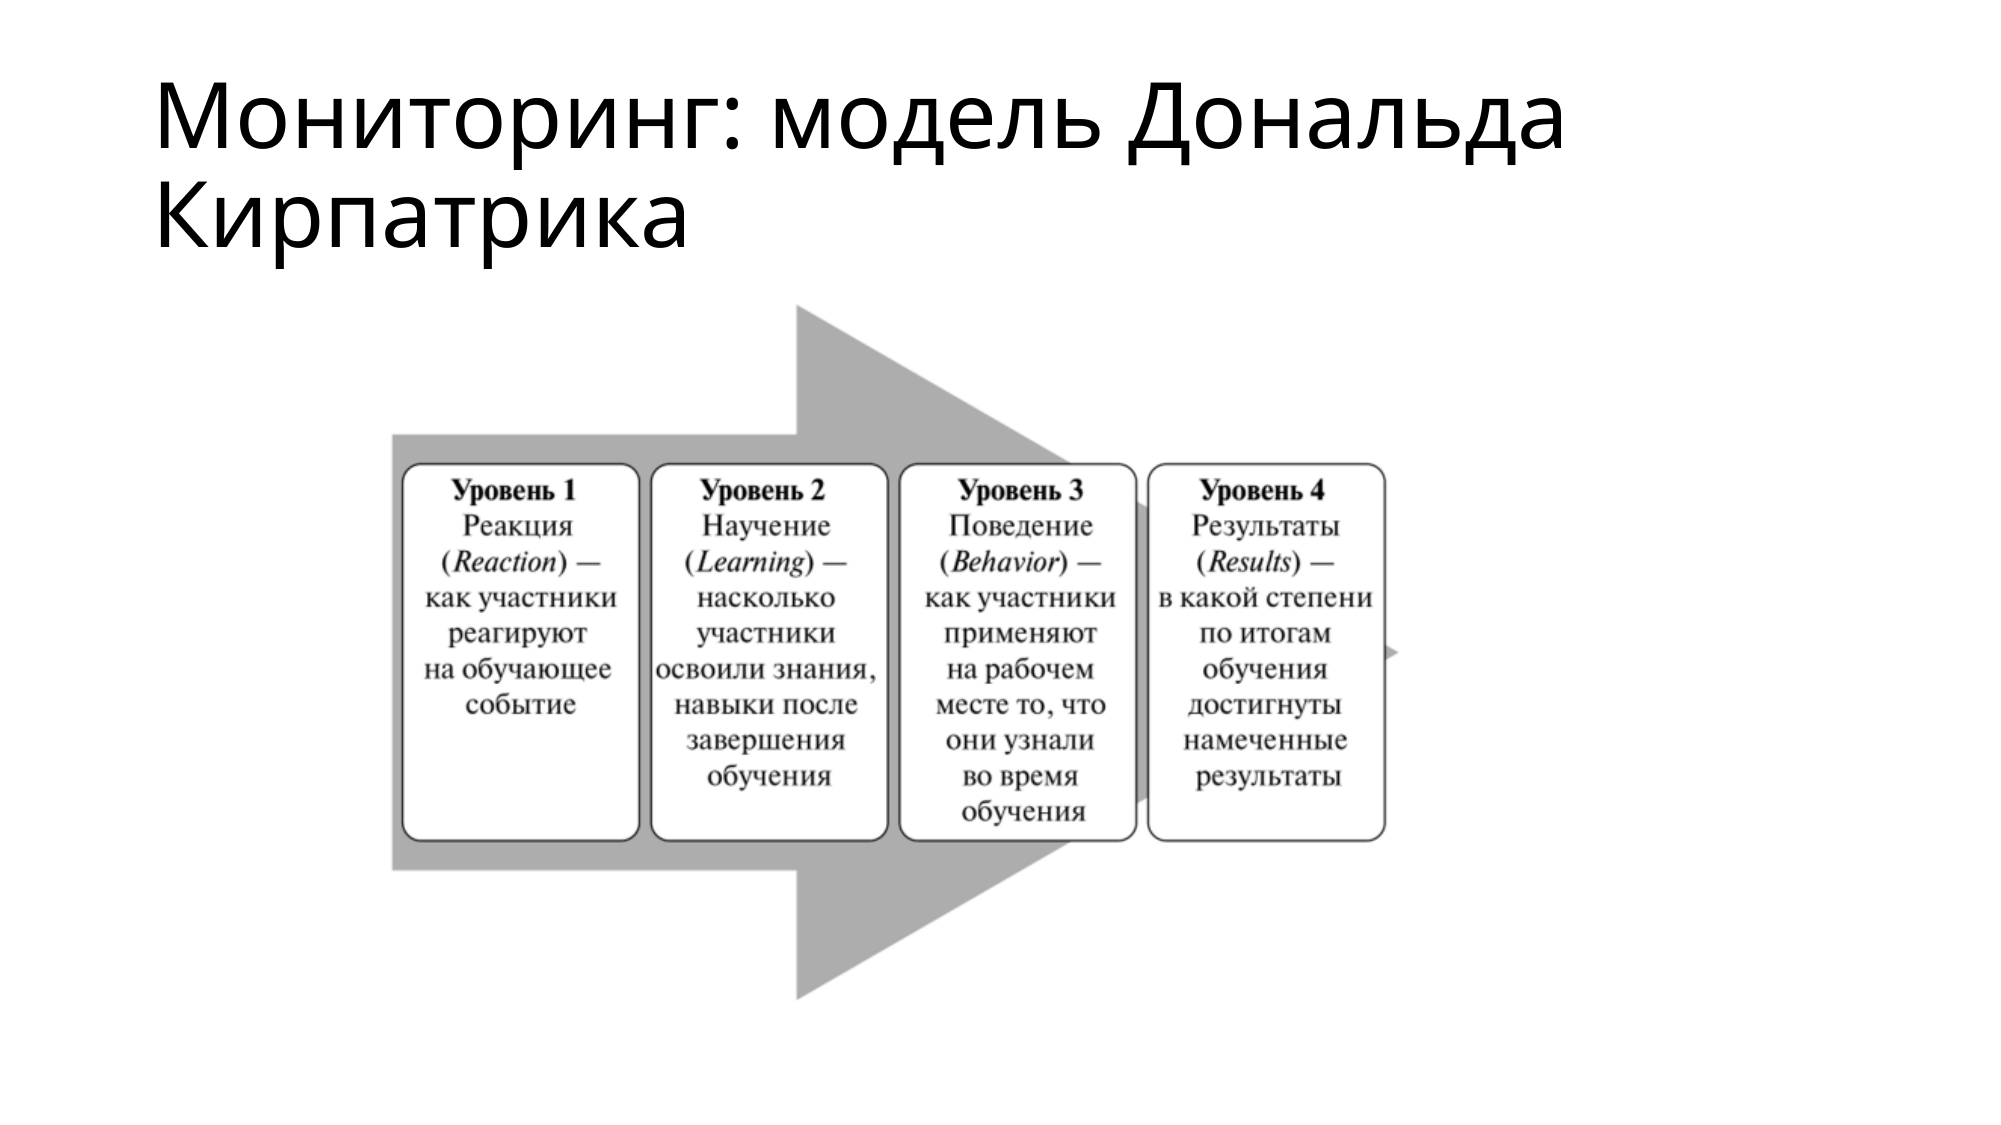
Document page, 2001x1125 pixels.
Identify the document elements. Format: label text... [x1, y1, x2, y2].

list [337, 297, 1572, 1006]
title Мониторинг: модель Дональда Кирпатрика [137, 59, 1863, 278]
